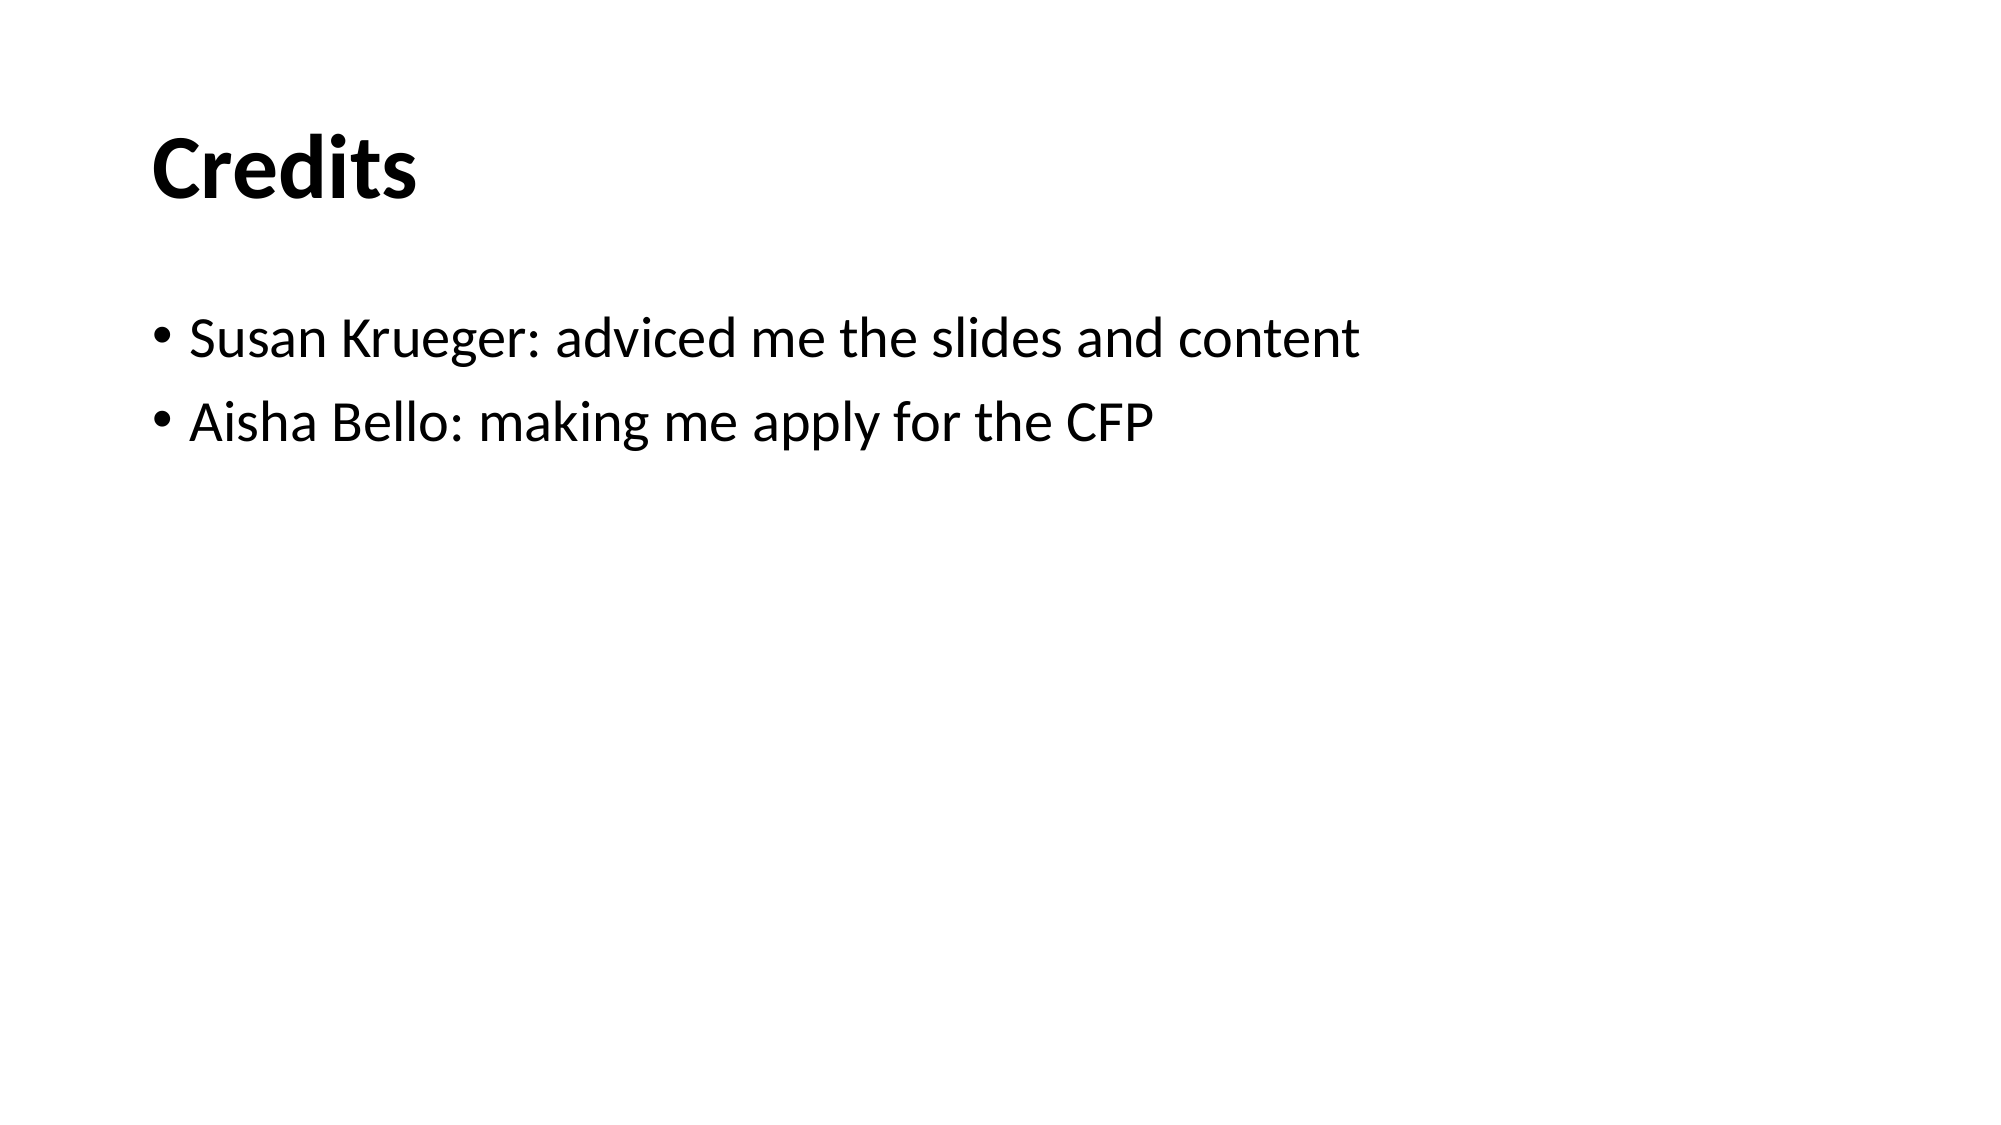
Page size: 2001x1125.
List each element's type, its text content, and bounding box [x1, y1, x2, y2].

list Susan Krueger: adviced me the slides and content Aisha Bello: making me apply for the CFP [137, 299, 1863, 1014]
title Credits [137, 59, 1863, 278]
